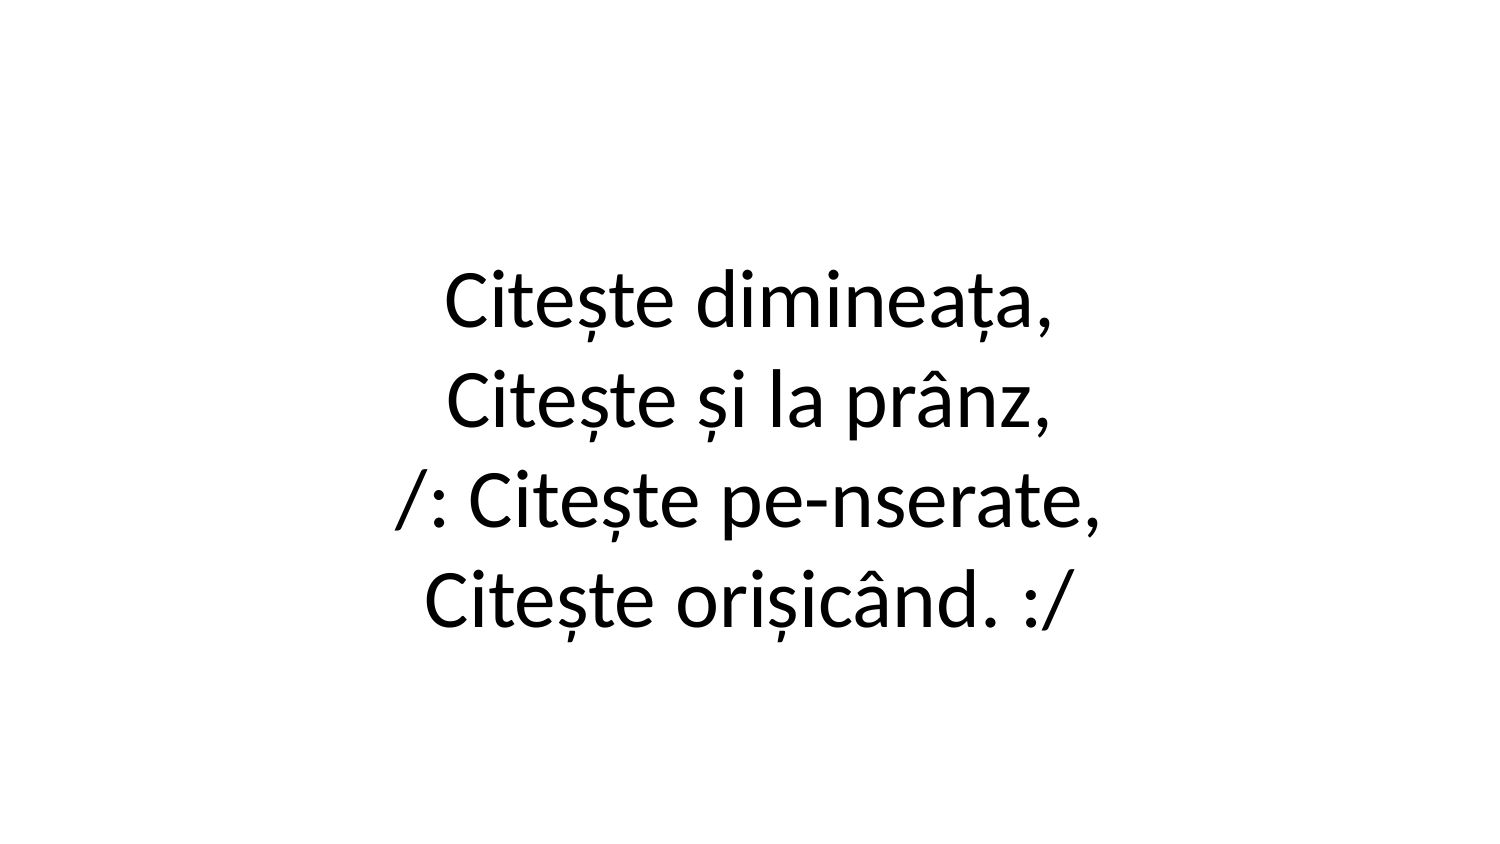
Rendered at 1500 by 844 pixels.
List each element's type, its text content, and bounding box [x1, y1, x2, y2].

text_box Citește dimineața, Citește și la prânz, /: Citește pe-nserate, Citește orișicând. :/ [380, 192, 1119, 652]
